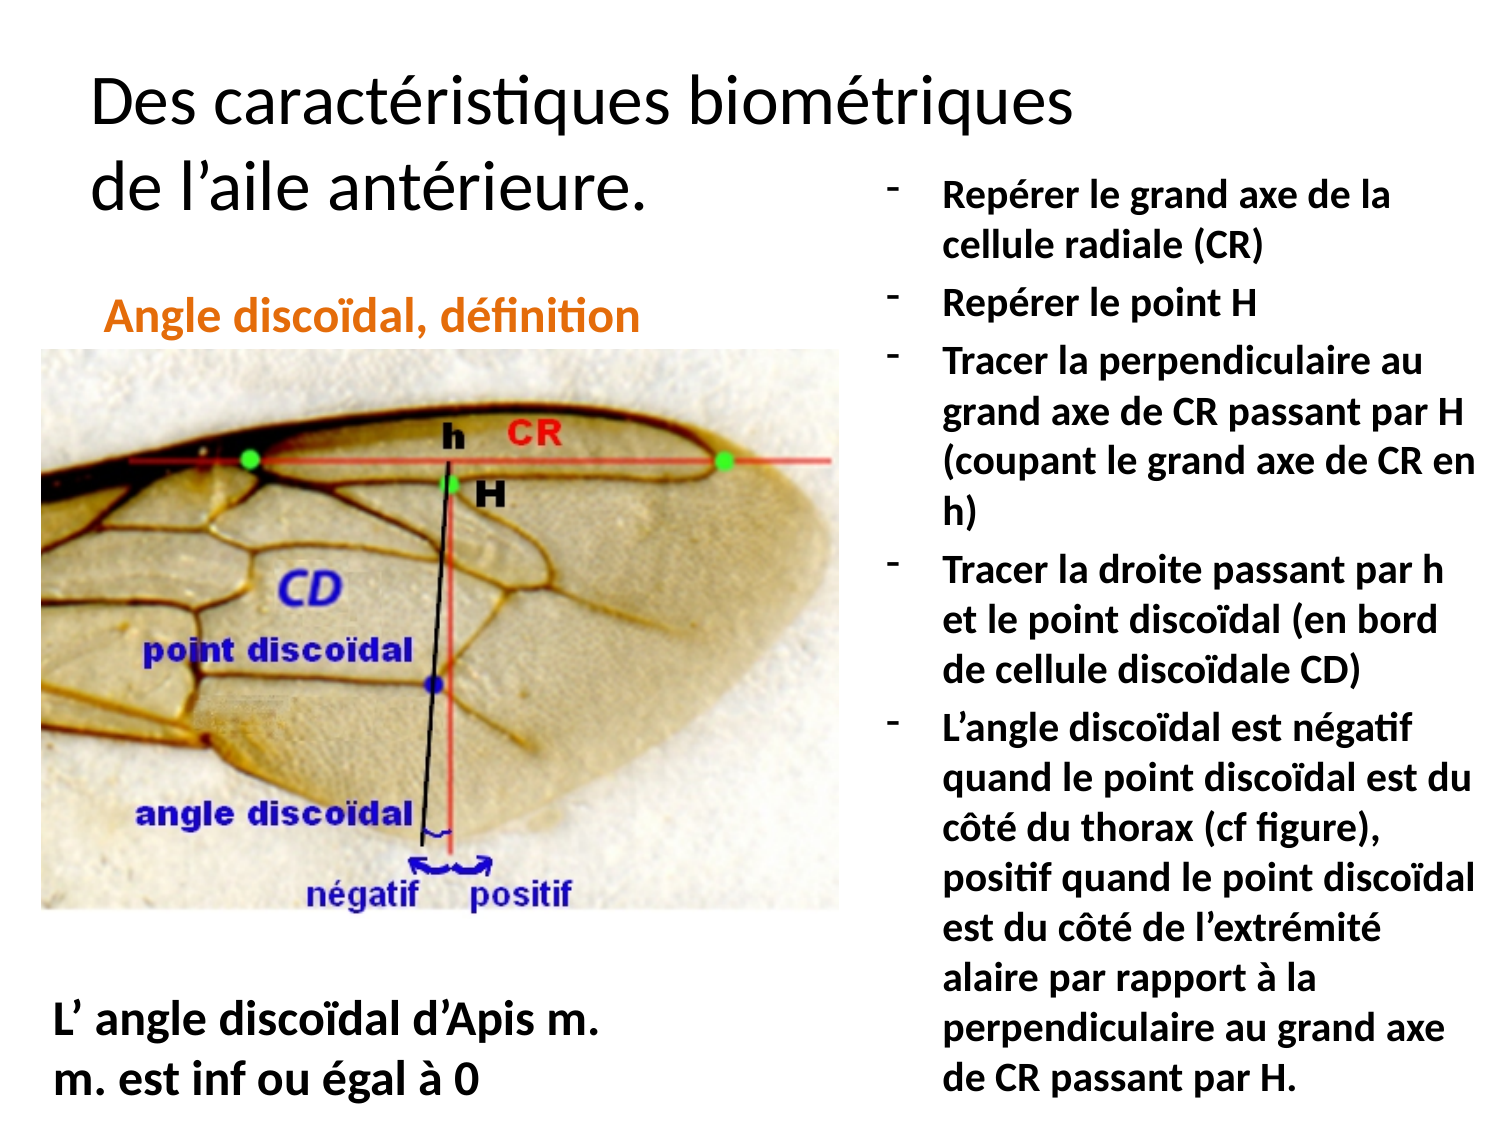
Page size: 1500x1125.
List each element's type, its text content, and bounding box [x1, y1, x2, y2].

text_box L’ angle discoïdal d’Apis m. m. est inf ou égal à 0 [38, 959, 629, 1113]
text_box Repérer le grand axe de la cellule radiale (CR) Repérer le point H Tracer la perpendiculaire au grand axe de CR passant par H (coupant le grand axe de CR en h) Tracer la droite passant par h et le point discoïdal (en bord de cellule discoïdale CD) L’angle discoïdal est négatif quand le point discoïdal est du côté du thorax (cf figure), positif quand le point discoïdal est du côté de l’extrémité alaire par rapport à la perpendiculaire au grand axe de CR passant par H. [871, 515, 1500, 1125]
picture [40, 349, 839, 919]
title Des caractéristiques biométriques de l’aile antérieure. [75, 45, 1425, 233]
list Angle discoïdal, définition [88, 244, 705, 348]
